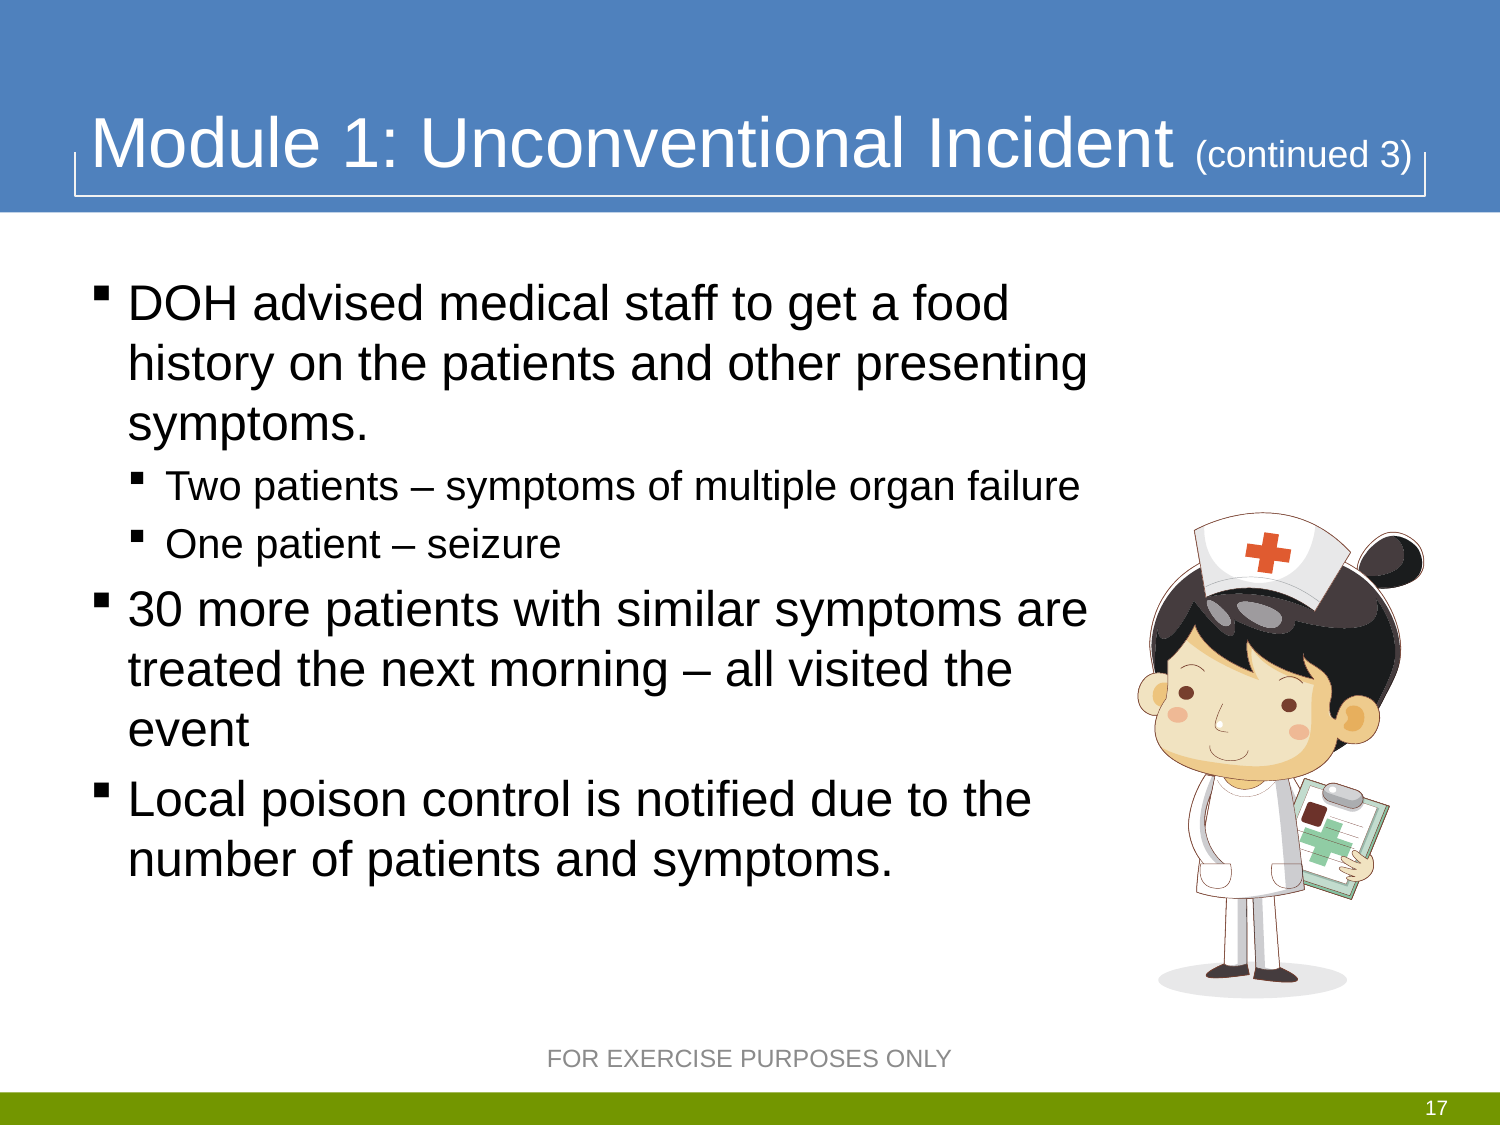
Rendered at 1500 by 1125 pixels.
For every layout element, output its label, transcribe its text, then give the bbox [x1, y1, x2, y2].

title Module 1: Unconventional Incident (continued 3) [74, 44, 1463, 233]
list DOH advised medical staff to get a food history on the patients and other presenting symptoms. Two patients – symptoms of multiple organ failure One patient – seizure 30 more patients with similar symptoms are treated the next morning – all visited the event Local poison control is notified due to the number of patients and symptoms. [74, 262, 1126, 1006]
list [1137, 512, 1425, 999]
footer FOR EXERCISE PURPOSES ONLY [512, 1042, 988, 1103]
